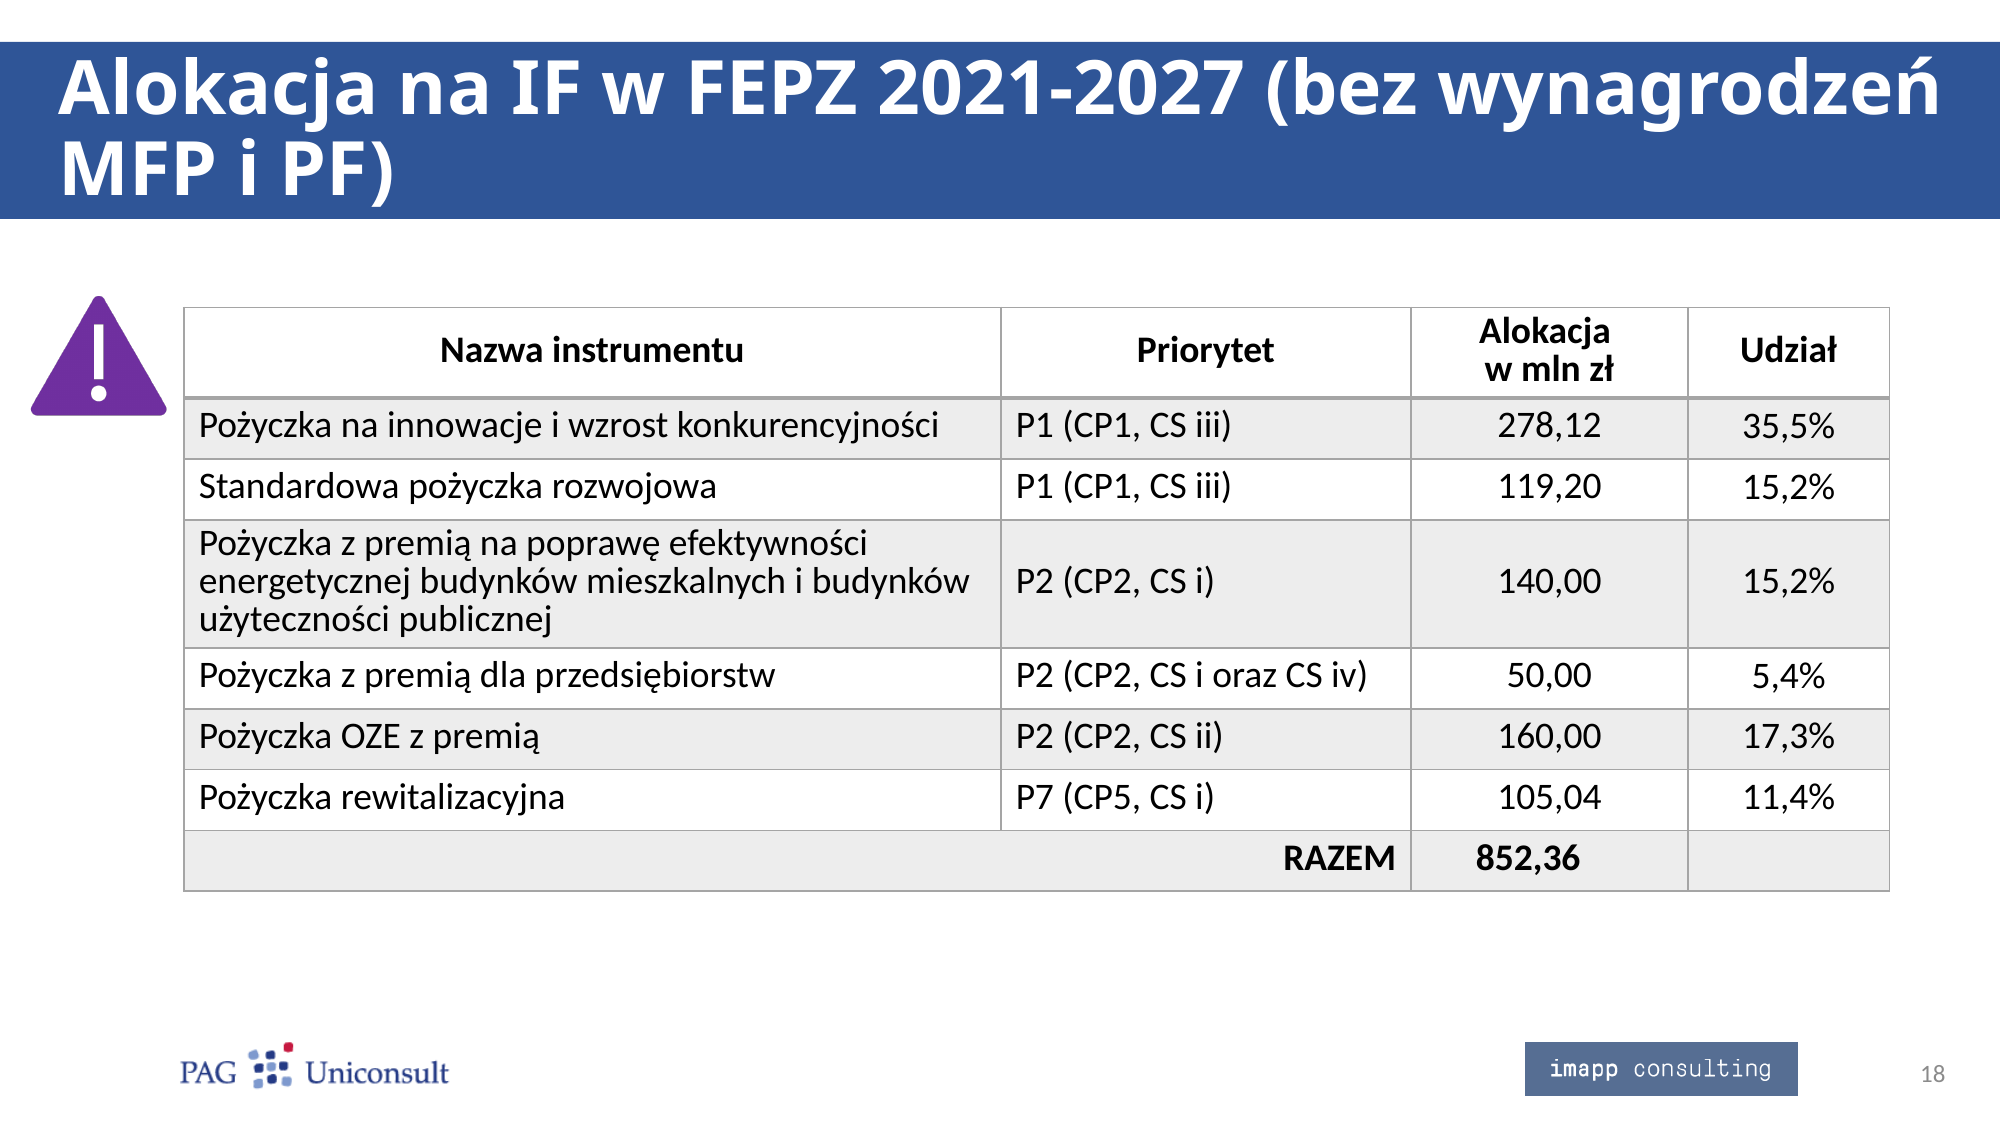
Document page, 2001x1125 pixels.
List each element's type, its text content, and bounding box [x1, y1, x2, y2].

table_cell 5,4% [1689, 649, 1889, 708]
table_cell Pożyczka z premią na poprawę efektywności energetycznej budynków mieszkalnych i budynków użyteczności publicznej [185, 521, 1000, 647]
table_cell Pożyczka OZE z premią [185, 710, 1000, 769]
table_cell 852,36 [1412, 831, 1687, 890]
table_cell [1689, 831, 1889, 890]
table_cell Standardowa pożyczka rozwojowa [185, 460, 1000, 519]
table_cell 119,20 [1412, 460, 1687, 519]
table_header Udział [1689, 308, 1889, 396]
table_header Priorytet [1002, 308, 1410, 396]
table_cell 15,2% [1689, 521, 1889, 647]
slide_number 18 [1862, 1042, 1961, 1103]
title Alokacja na IF w FEPZ 2021-2027 (bez wynagrodzeń MFP i PF) [0, 41, 2000, 219]
table_cell 17,3% [1689, 710, 1889, 769]
table_cell 160,00 [1412, 710, 1687, 769]
table_cell P2 (CP2, CS i) [1002, 521, 1410, 647]
table_cell 15,2% [1689, 460, 1889, 519]
picture [165, 1040, 475, 1113]
table_cell 105,04 [1412, 770, 1687, 830]
picture [23, 280, 174, 431]
table_cell 278,12 [1412, 400, 1687, 458]
table_cell 11,4% [1689, 770, 1889, 830]
table_header Alokacja w mln zł [1412, 308, 1687, 396]
table_cell P1 (CP1, CS iii) [1002, 400, 1410, 458]
table_cell P1 (CP1, CS iii) [1002, 460, 1410, 519]
table_cell P7 (CP5, CS i) [1002, 770, 1410, 830]
table_cell Pożyczka rewitalizacyjna [185, 770, 1000, 830]
table_cell P2 (CP2, CS ii) [1002, 710, 1410, 769]
table_cell RAZEM [185, 831, 1410, 890]
table_header Nazwa instrumentu [185, 308, 1000, 396]
table_cell 35,5% [1689, 400, 1889, 458]
table_cell Pożyczka z premią dla przedsiębiorstw [185, 649, 1000, 708]
table_cell 50,00 [1412, 649, 1687, 708]
table_cell Pożyczka na innowacje i wzrost konkurencyjności [185, 400, 1000, 458]
table_cell 140,00 [1412, 521, 1687, 647]
table_cell P2 (CP2, CS i oraz CS iv) [1002, 649, 1410, 708]
